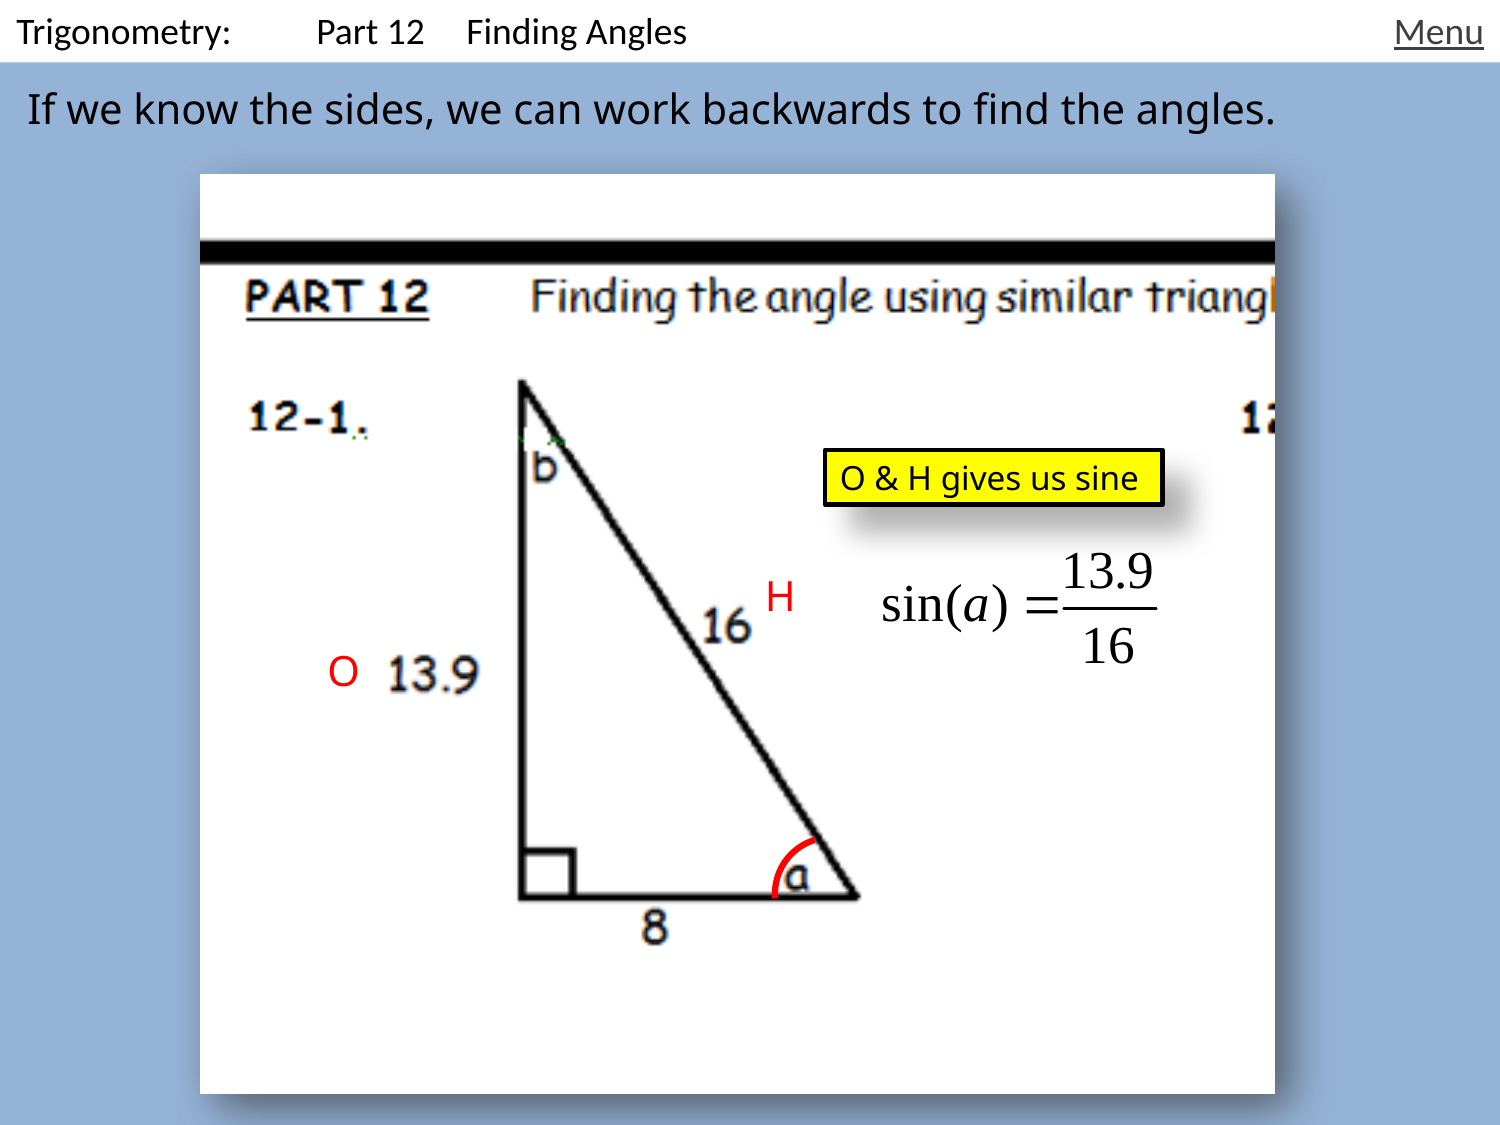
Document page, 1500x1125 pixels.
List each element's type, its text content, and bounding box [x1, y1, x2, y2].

text_box If we know the sides, we can work backwards to find the angles. [12, 75, 1463, 140]
text_box [0, 0, 1500, 64]
text_box Trigonometry: Part 12 Finding Angles [1, 0, 703, 60]
picture [199, 174, 1276, 1094]
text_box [874, 537, 1168, 676]
text_box Menu [1379, 0, 1500, 60]
